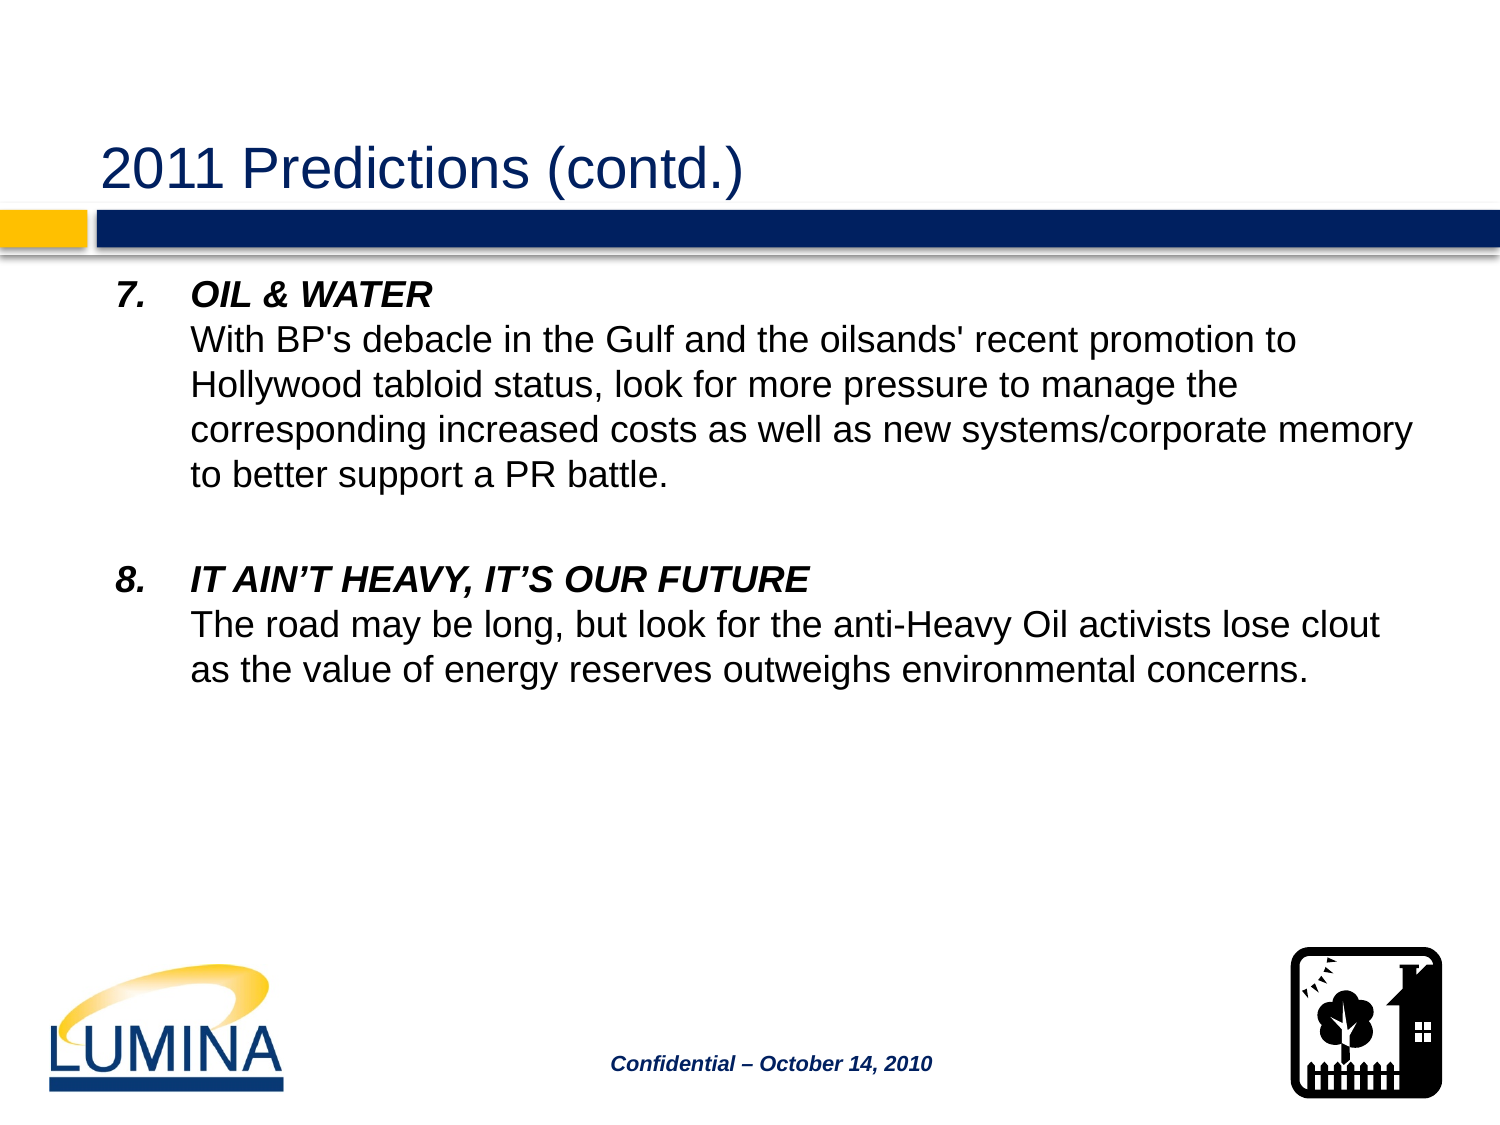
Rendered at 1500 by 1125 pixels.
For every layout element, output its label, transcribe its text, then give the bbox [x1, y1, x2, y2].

picture [49, 964, 284, 1094]
list OIL & WATER With BP's debacle in the Gulf and the oilsands' recent promotion to Hollywood tabloid status, look for more pressure to manage the corresponding increased costs as well as new systems/corporate memory to better support a PR battle. IT AIN’T HEAVY, IT’S OUR FUTURE The road may be long, but look for the anti-Heavy Oil activists lose clout as the value of energy reserves outweighs environmental concerns. [100, 262, 1439, 1001]
title 2011 Predictions (contd.) [100, 37, 1439, 201]
